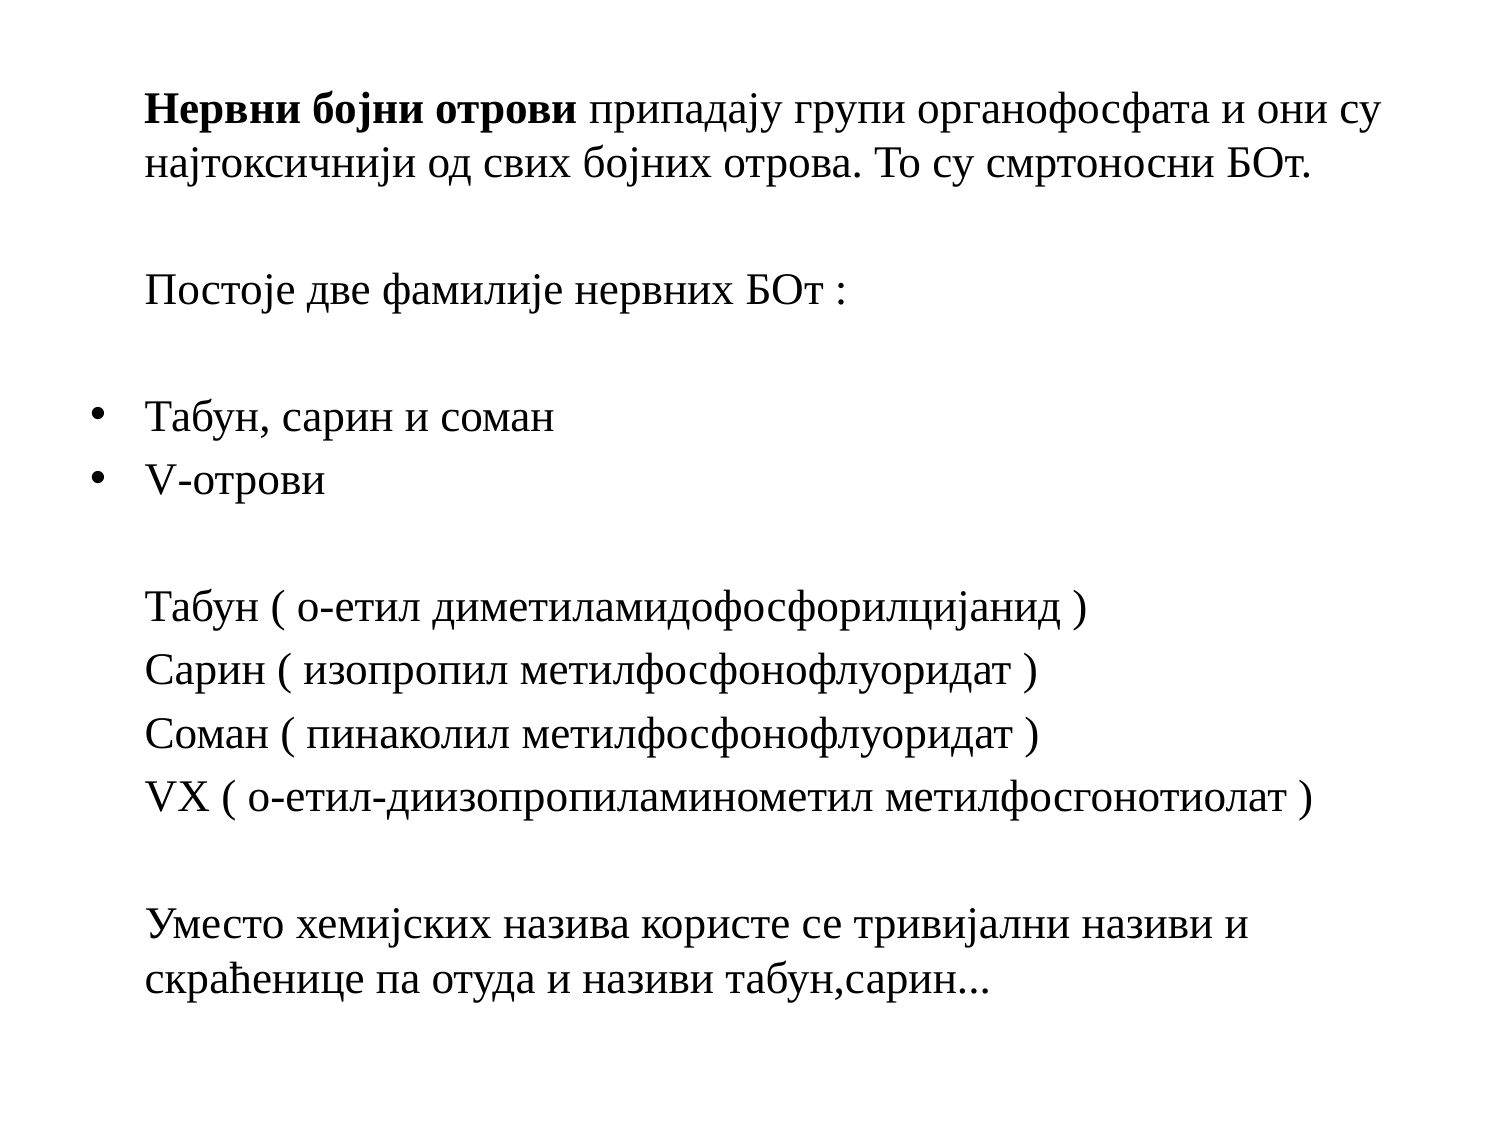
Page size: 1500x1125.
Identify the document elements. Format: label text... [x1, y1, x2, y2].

list Нервни бојни отрови припадају групи органофосфата и они су најтоксичнији од свих бојних отрова. То су смртоносни БОт. Постоје две фамилије нервних БОт : Табун, сарин и соман V-отрови Табун ( о-етил диметиламидофосфорилцијанид ) Сарин ( изопропил метилфосфонофлуоридат ) Соман ( пинаколил метилфосфонофлуоридат ) VX ( о-етил-диизопропиламинометил метилфосгонотиолат ) Уместо хемијских назива користе се тривијални називи и скраћенице па отуда и називи табун,сарин... [75, 70, 1425, 1035]
